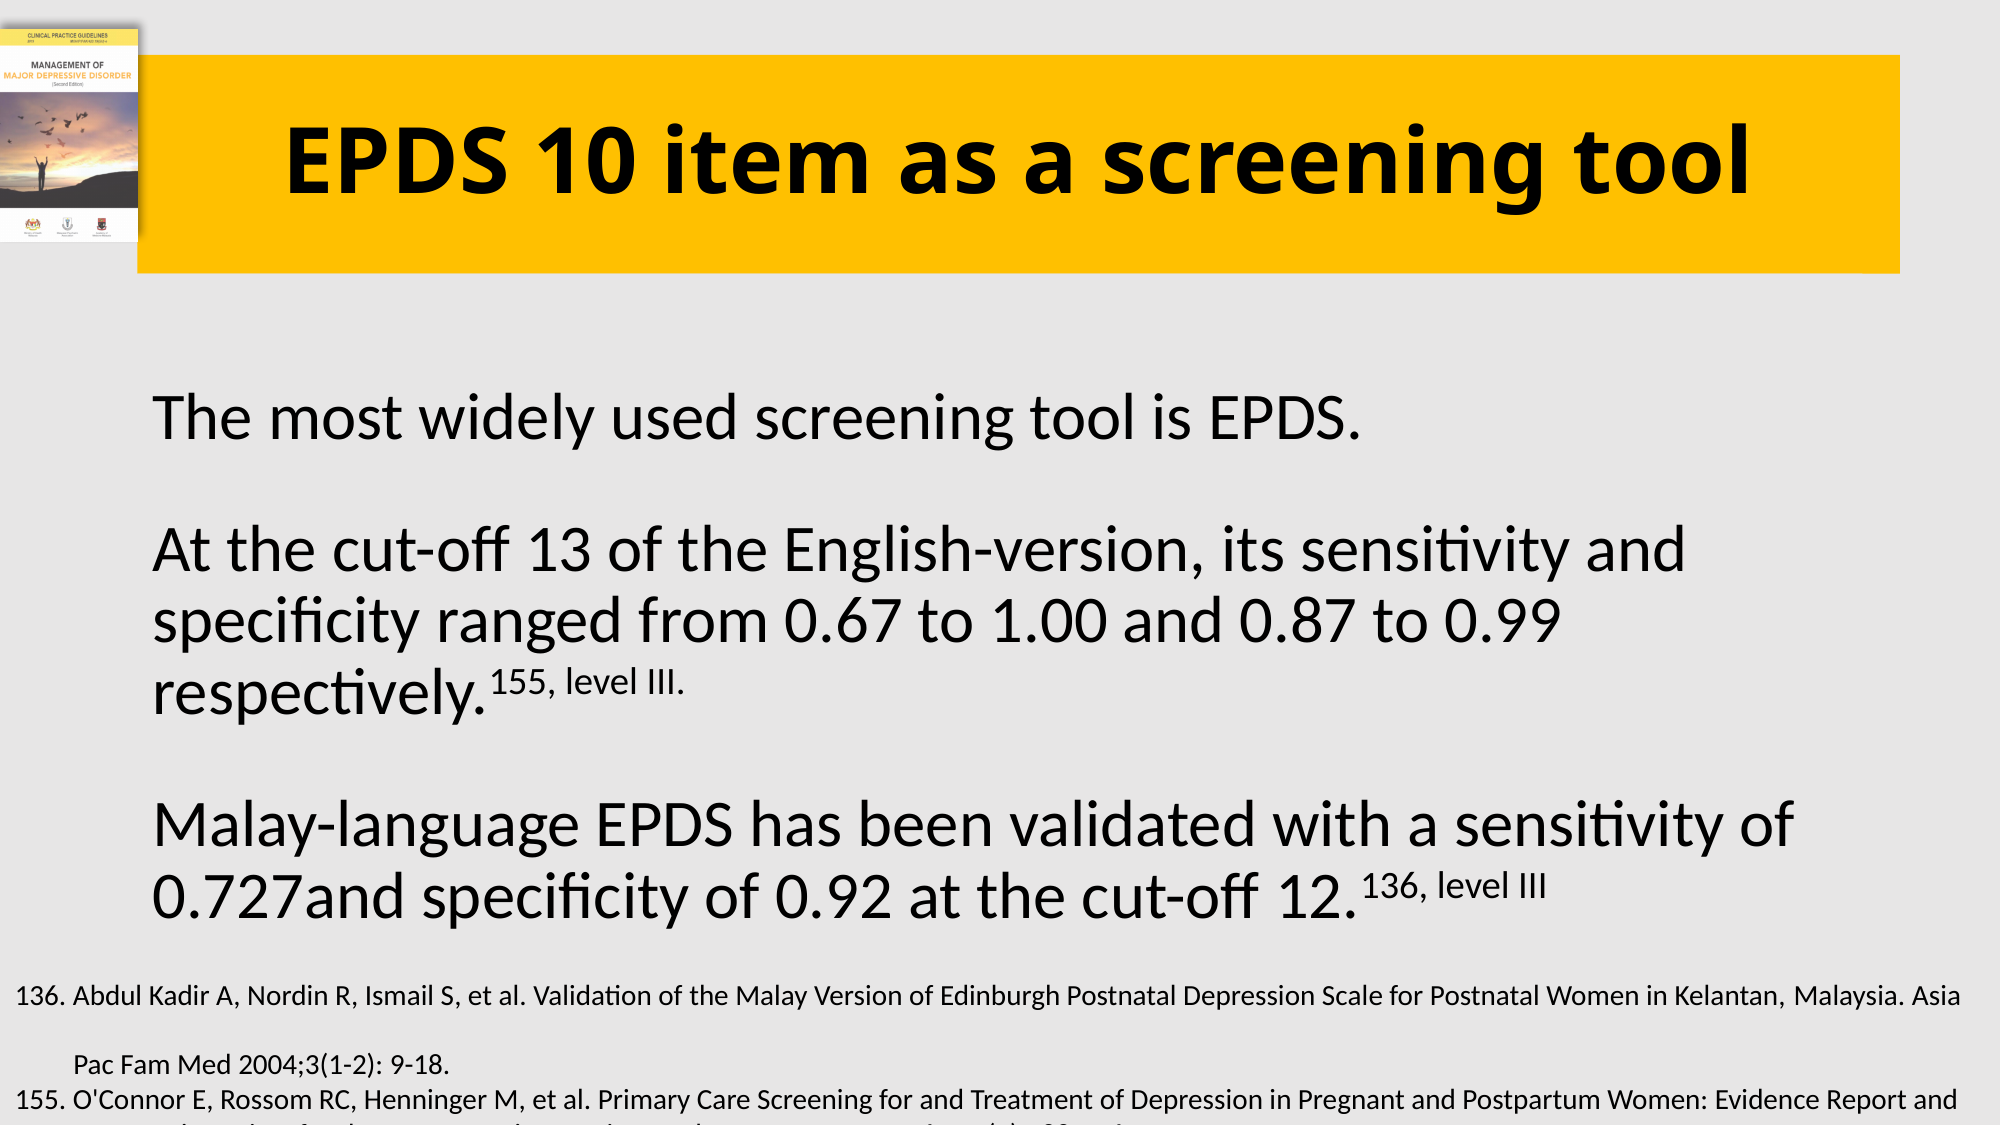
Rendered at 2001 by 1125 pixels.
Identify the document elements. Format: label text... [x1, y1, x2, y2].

text_box 136. Abdul Kadir A, Nordin R, Ismail S, et al. Validation of the Malay Version of Edinburgh Postnatal Depression Scale for Postnatal Women in Kelantan, Malaysia. Asia Pac Fam Med 2004;3(1-2): 9-18. 155. O'Connor E, Rossom RC, Henninger M, et al. Primary Care Screening for and Treatment of Depression in Pregnant and Postpartum Women: Evidence Report and Systematic Review for the US Preventive Services Task Force. JAMA. 2016;315(4):388-406. [0, 968, 2000, 1125]
list The most widely used screening tool is EPDS. At the cut-off 13 of the English-version, its sensitivity and specificity ranged from 0.67 to 1.00 and 0.87 to 0.99 respectively.155, level III. Malay-language EPDS has been validated with a sensitivity of 0.727and specificity of 0.92 at the cut-off 12.136, level III [137, 273, 1863, 968]
title EPDS 10 item as a screening tool [137, 54, 1900, 274]
picture [0, 29, 138, 242]
